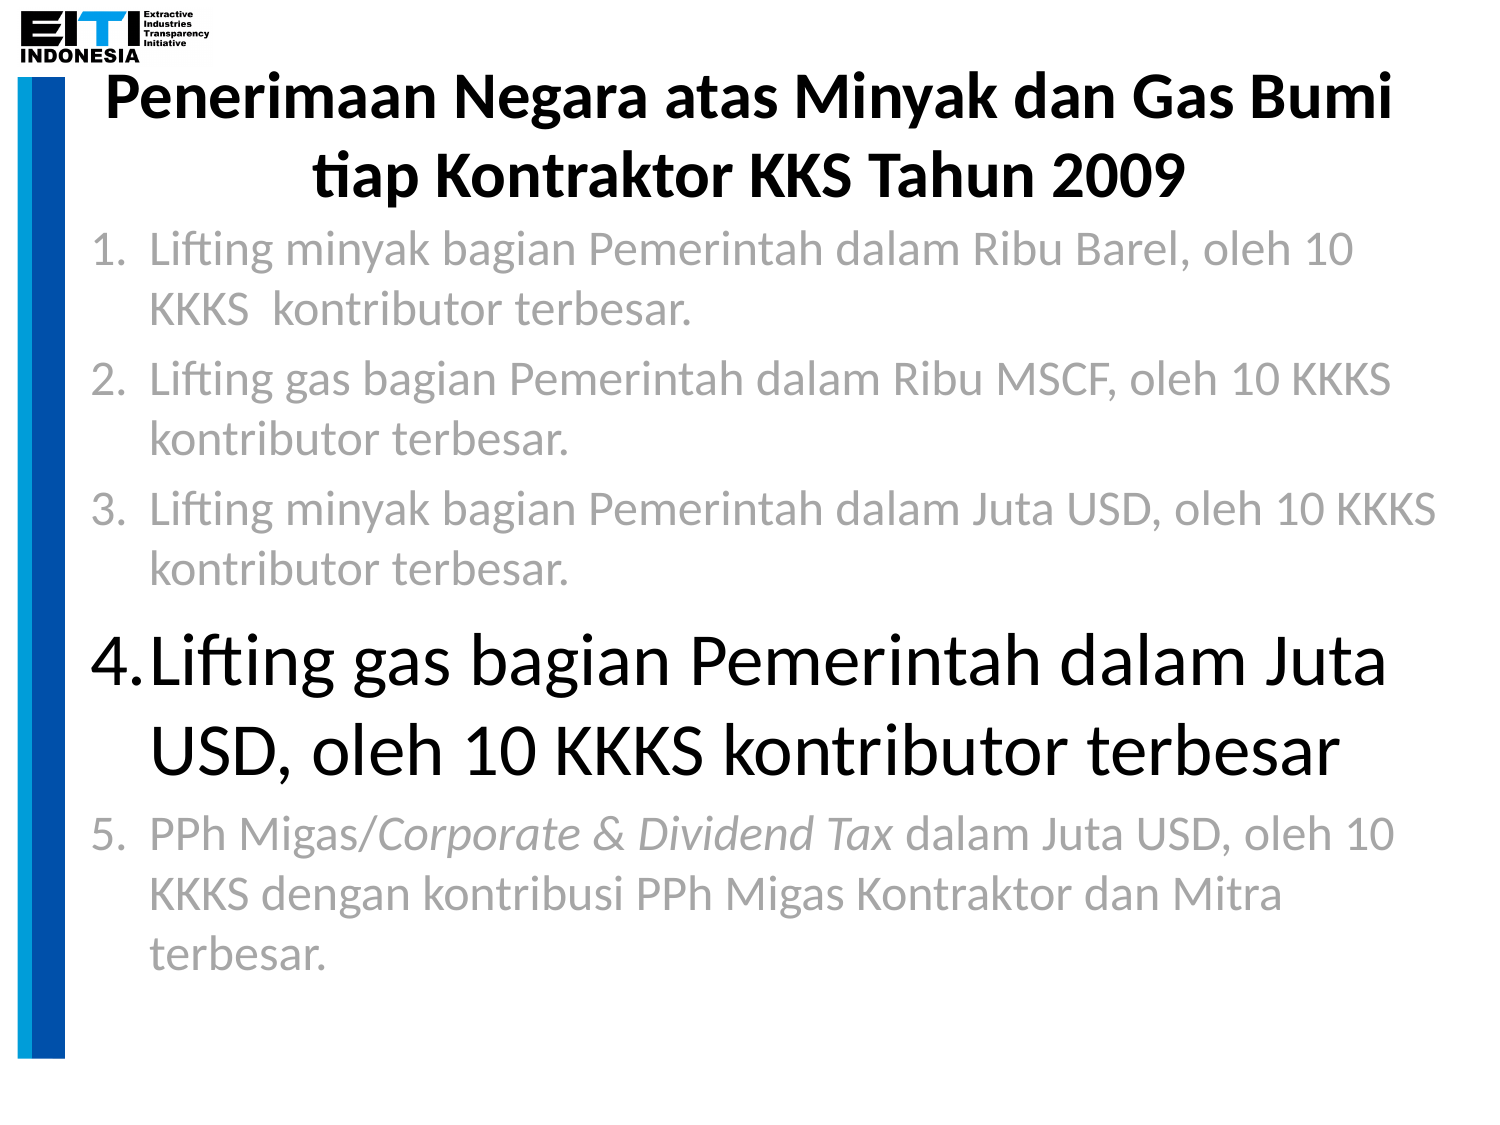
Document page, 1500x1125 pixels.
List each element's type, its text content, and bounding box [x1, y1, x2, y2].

title Penerimaan Negara atas Minyak dan Gas Bumi tiap Kontraktor KKS Tahun 2009 [75, 78, 1425, 185]
picture [17, 7, 213, 67]
list Lifting minyak bagian Pemerintah dalam Ribu Barel, oleh 10 KKKS kontributor terbesar. Lifting gas bagian Pemerintah dalam Ribu MSCF, oleh 10 KKKS kontributor terbesar. Lifting minyak bagian Pemerintah dalam Juta USD, oleh 10 KKKS kontributor terbesar. Lifting gas bagian Pemerintah dalam Juta USD, oleh 10 KKKS kontributor terbesar PPh Migas/Corporate & Dividend Tax dalam Juta USD, oleh 10 KKKS dengan kontribusi PPh Migas Kontraktor dan Mitra terbesar. [75, 208, 1471, 1047]
